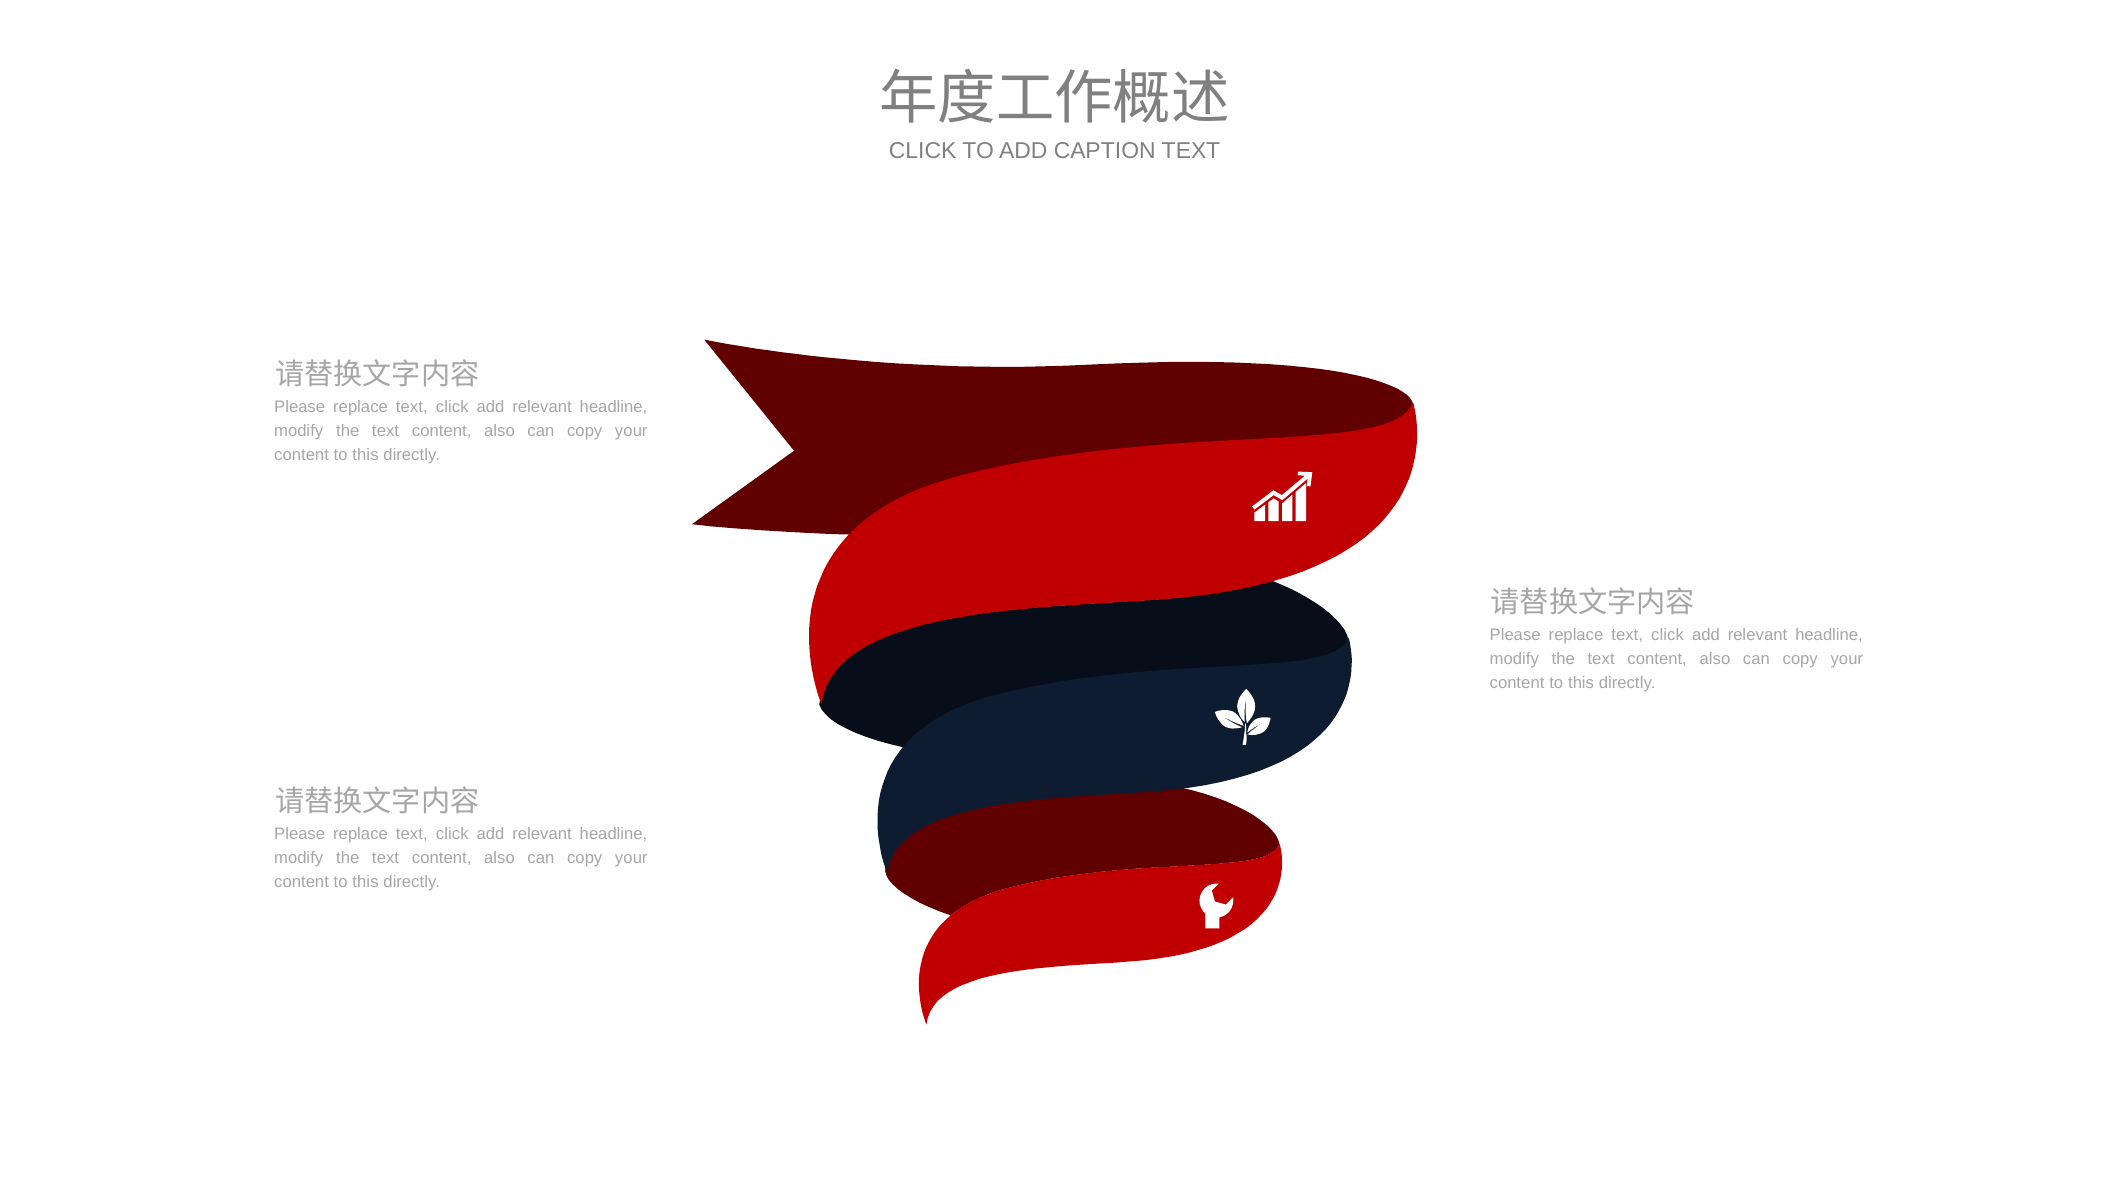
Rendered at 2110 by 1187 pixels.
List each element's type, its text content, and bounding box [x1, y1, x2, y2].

text_box [885, 789, 1199, 915]
text_box Please replace text, click add relevant headline, modify the text content, also can copy your content to this directly. [259, 384, 663, 471]
text_box 请替换文字内容 [1475, 569, 1711, 626]
text_box Please replace text, click add relevant headline, modify the text content, also can copy your content to this directly. [1474, 612, 1879, 700]
text_box CLICK TO ADD CAPTION TEXT [865, 135, 1245, 163]
text_box [1313, 601, 1348, 657]
text_box [918, 864, 1245, 1025]
text_box 年度工作概述 [865, 60, 1245, 131]
text_box Please replace text, click add relevant headline, modify the text content, also can copy your content to this directly. [259, 811, 663, 898]
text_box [1199, 471, 1313, 929]
text_box [809, 402, 1418, 705]
text_box [877, 667, 1199, 874]
text_box [691, 339, 1413, 535]
text_box 请替换文字内容 [260, 340, 495, 398]
text_box [819, 596, 1199, 747]
text_box 请替换文字内容 [260, 767, 495, 825]
text_box [1313, 637, 1352, 742]
